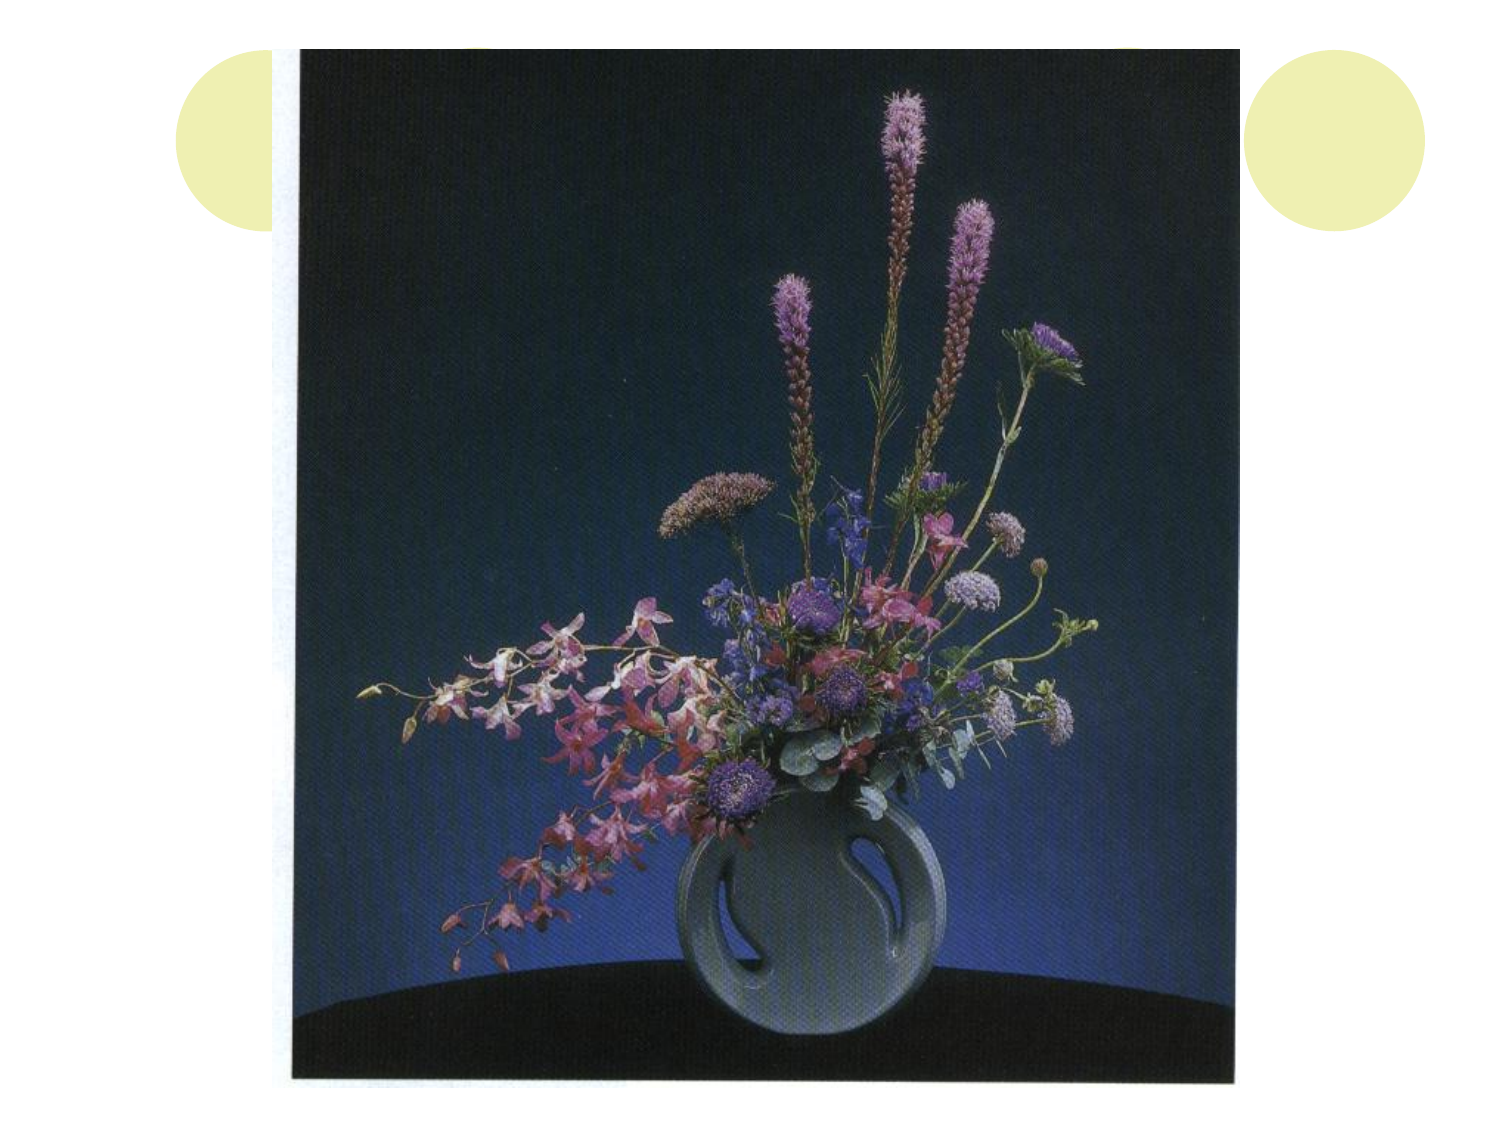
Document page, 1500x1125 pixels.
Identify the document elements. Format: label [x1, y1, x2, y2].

picture [272, 49, 1240, 1088]
